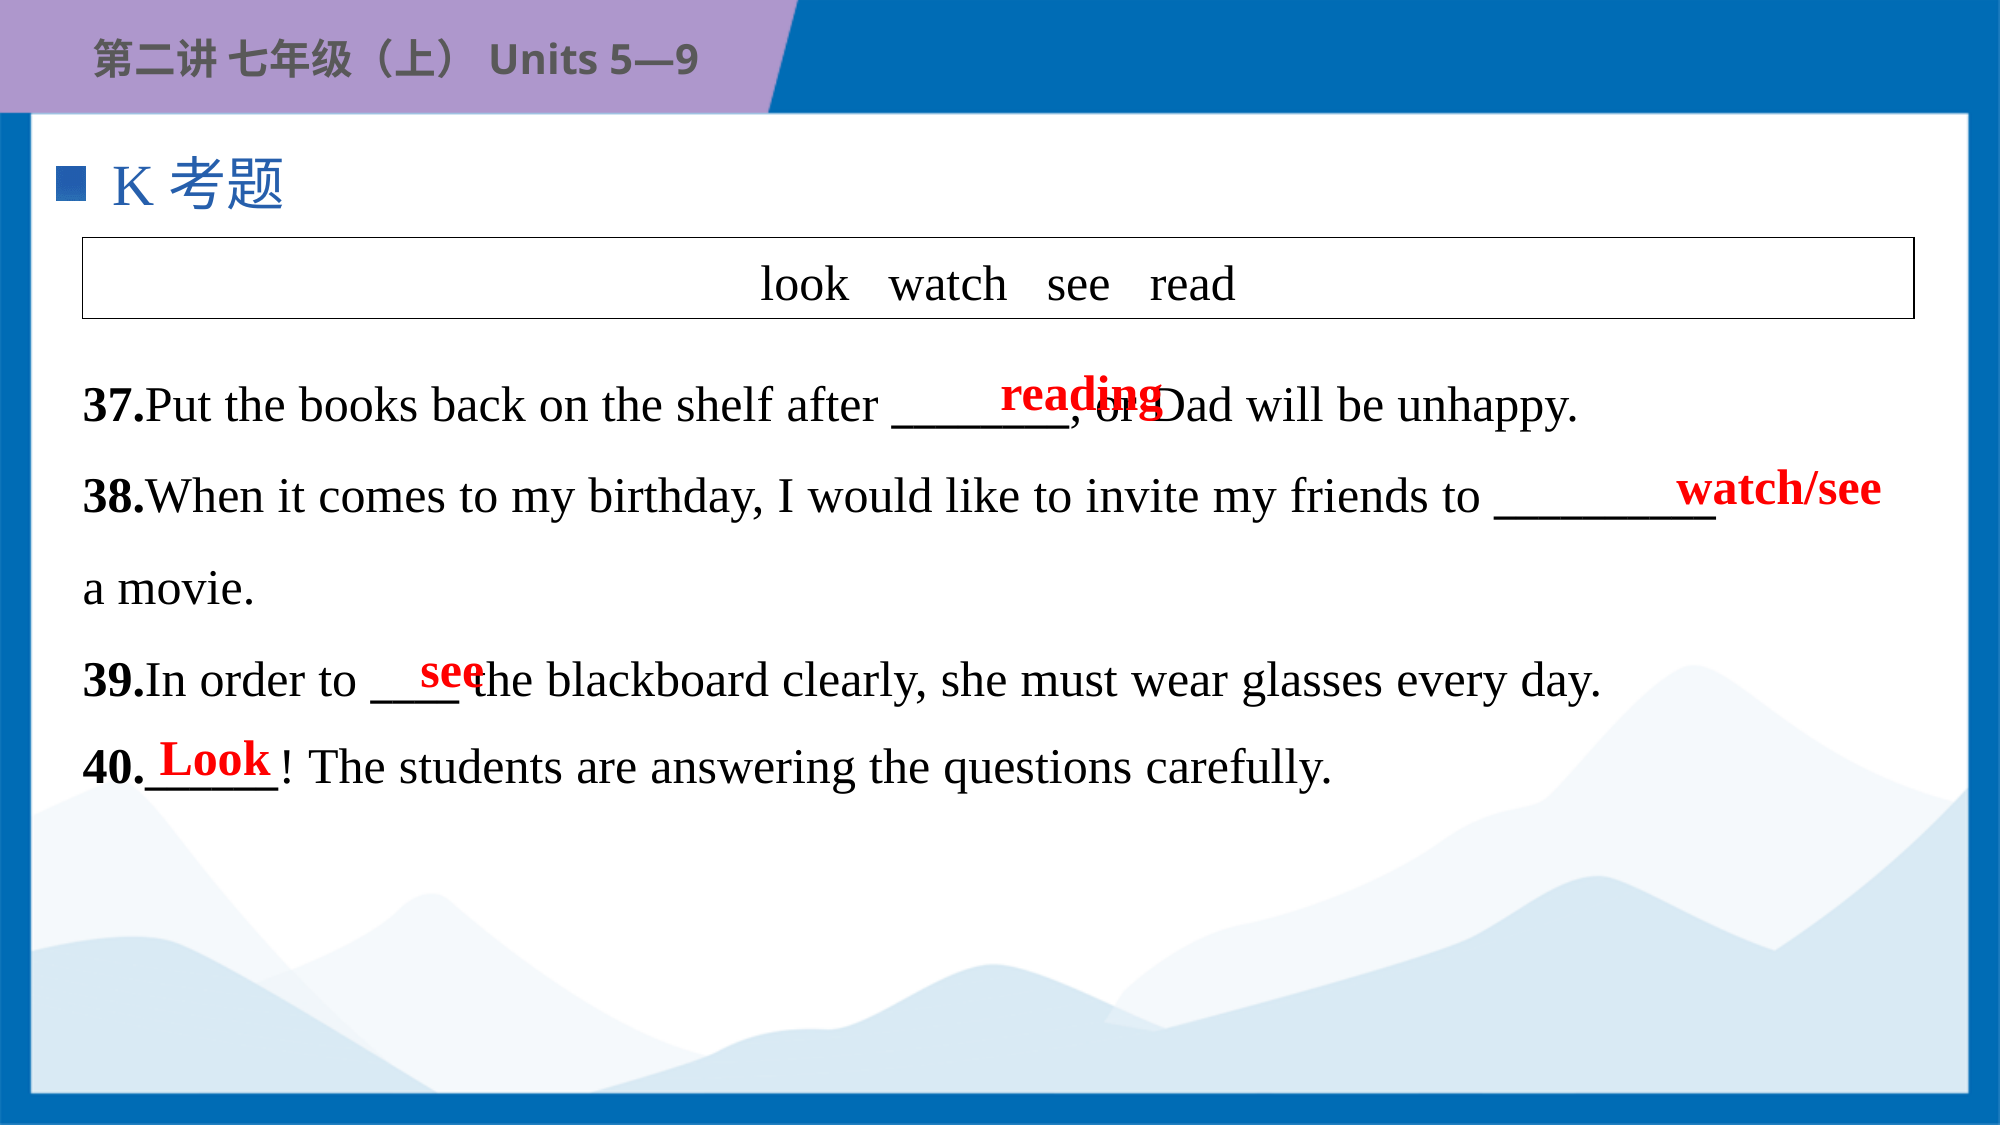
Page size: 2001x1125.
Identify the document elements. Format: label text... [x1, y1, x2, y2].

picture [0, 0, 2000, 1125]
text_box watch/see [1658, 426, 1901, 506]
text_box reading [982, 332, 1182, 412]
text_box see [402, 609, 503, 689]
table_header look watch see read [83, 238, 1913, 318]
text_box K考题 [112, 146, 1917, 217]
text_box Look [141, 698, 289, 777]
text_box 37.Put the books back on the shelf after ________, or Dad will be unhappy. 38.When it comes to my birthday, I would like to invite my friends to __________ a movie. 39.In order to ____ the blackboard clearly, she must wear glasses every day. 40.______! The students are answering the questions carefully. [82, 339, 1917, 785]
